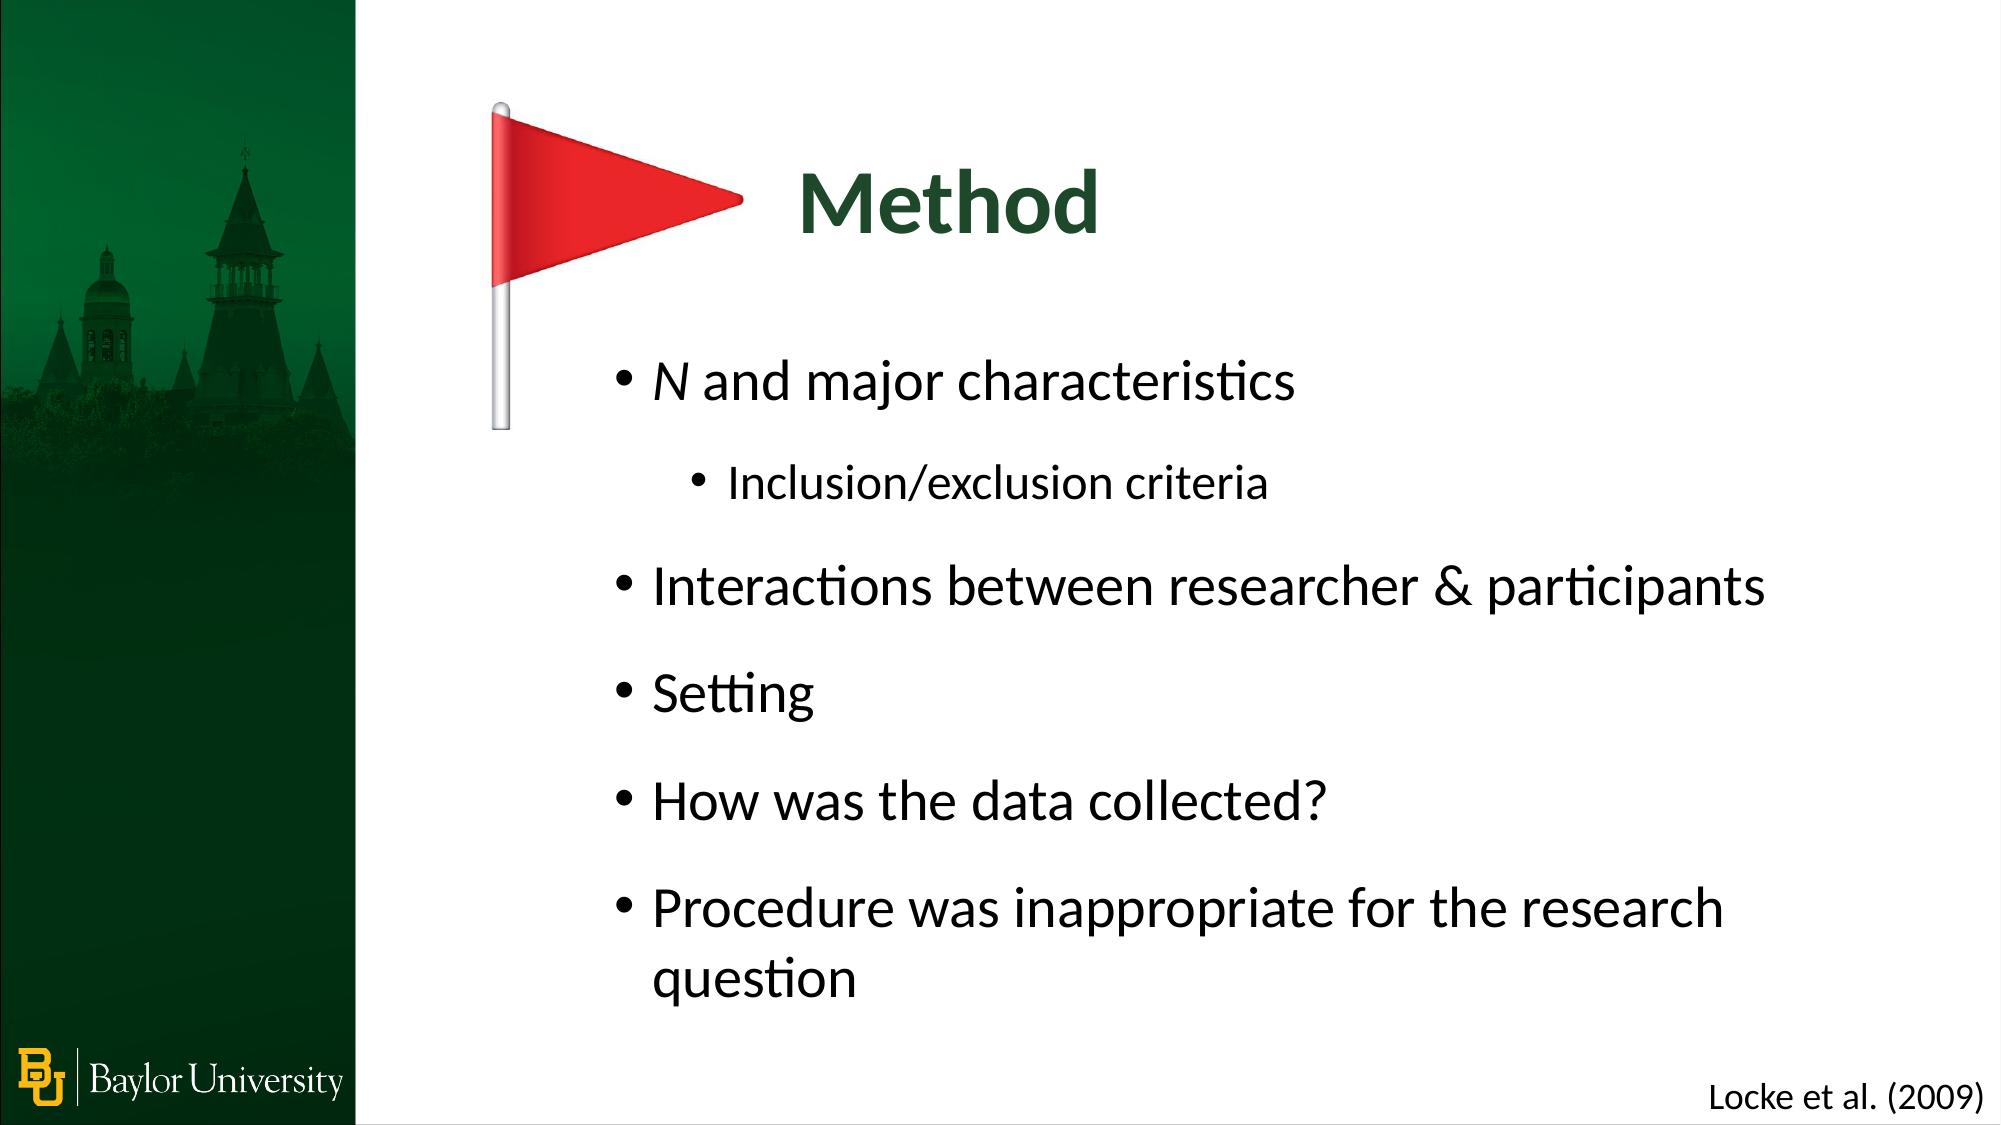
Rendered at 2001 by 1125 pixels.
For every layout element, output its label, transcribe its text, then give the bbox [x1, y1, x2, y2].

text_box Locke et al. (2009) [1574, 1064, 2000, 1125]
text_box N and major characteristics Inclusion/exclusion criteria Interactions between researcher & participants Setting How was the data collected? Procedure was inappropriate for the research question [600, 334, 1808, 966]
text_box Method [822, 146, 1935, 292]
picture [0, 0, 2001, 1125]
